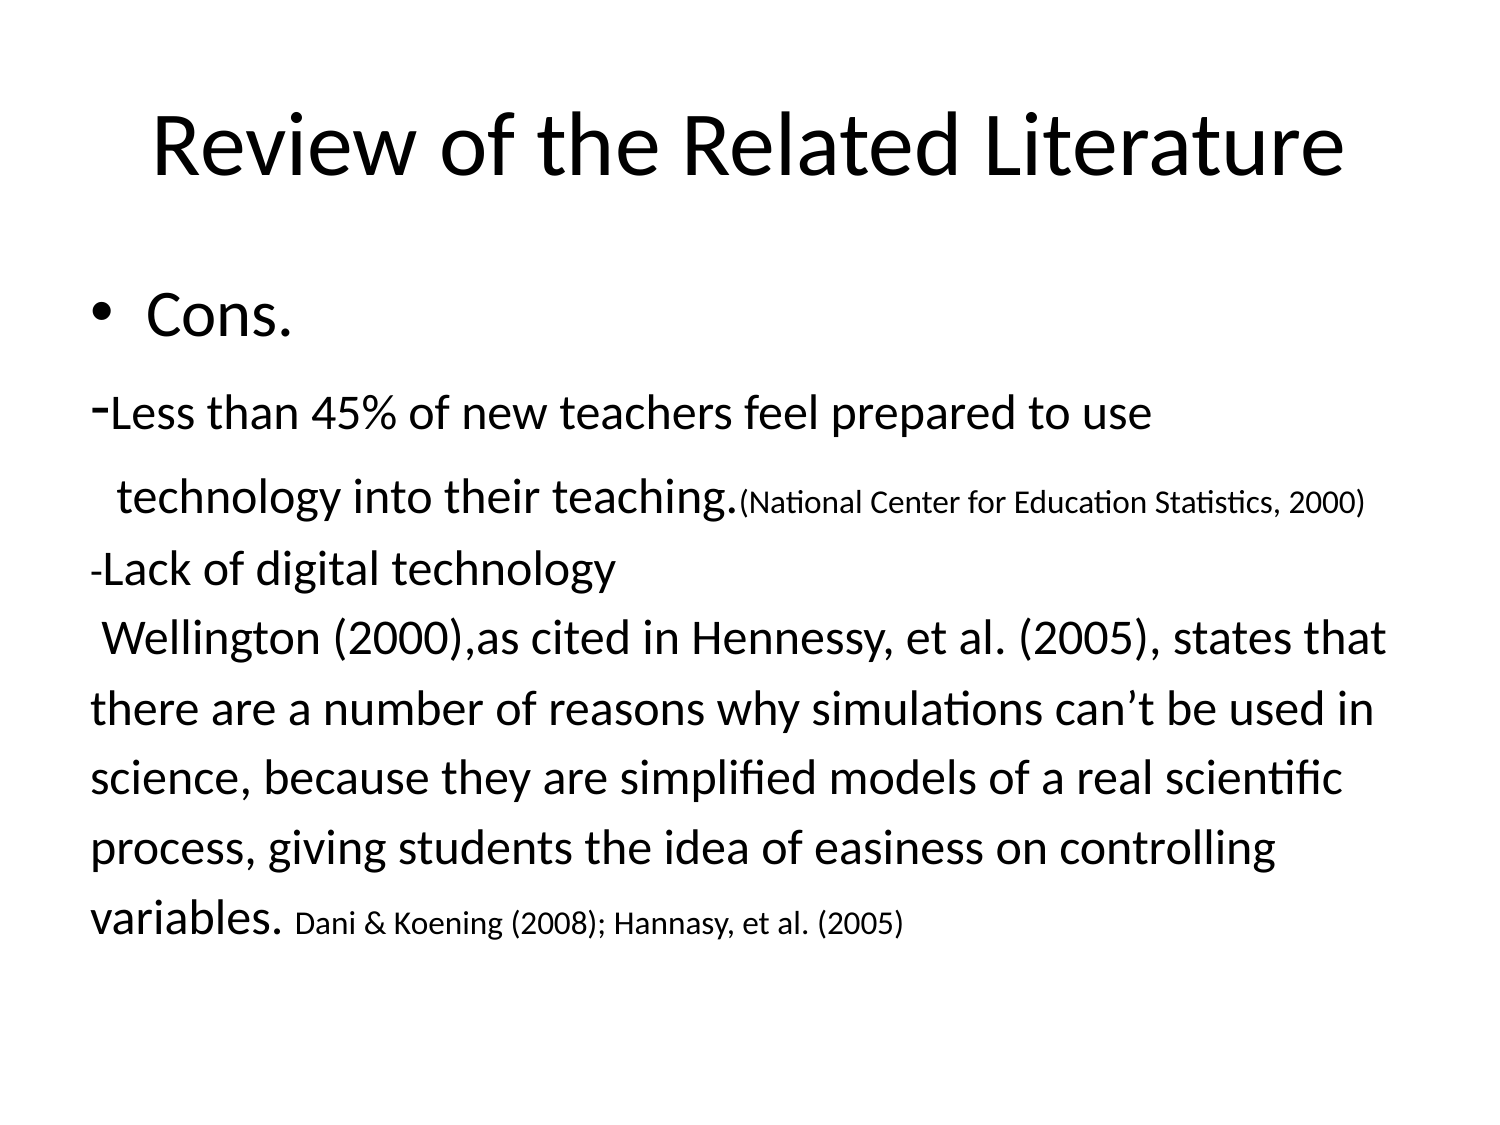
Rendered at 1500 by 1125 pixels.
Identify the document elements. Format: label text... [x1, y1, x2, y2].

title Review of the Related Literature [75, 45, 1425, 233]
list Cons. -Less than 45% of new teachers feel prepared to use technology into their teaching.(National Center for Education Statistics, 2000) -Lack of digital technology Wellington (2000),as cited in Hennessy, et al. (2005), states that there are a number of reasons why simulations can’t be used in science, because they are simplified models of a real scientific process, giving students the idea of easiness on controlling variables. Dani & Koening (2008); Hannasy, et al. (2005) [75, 262, 1425, 1005]
